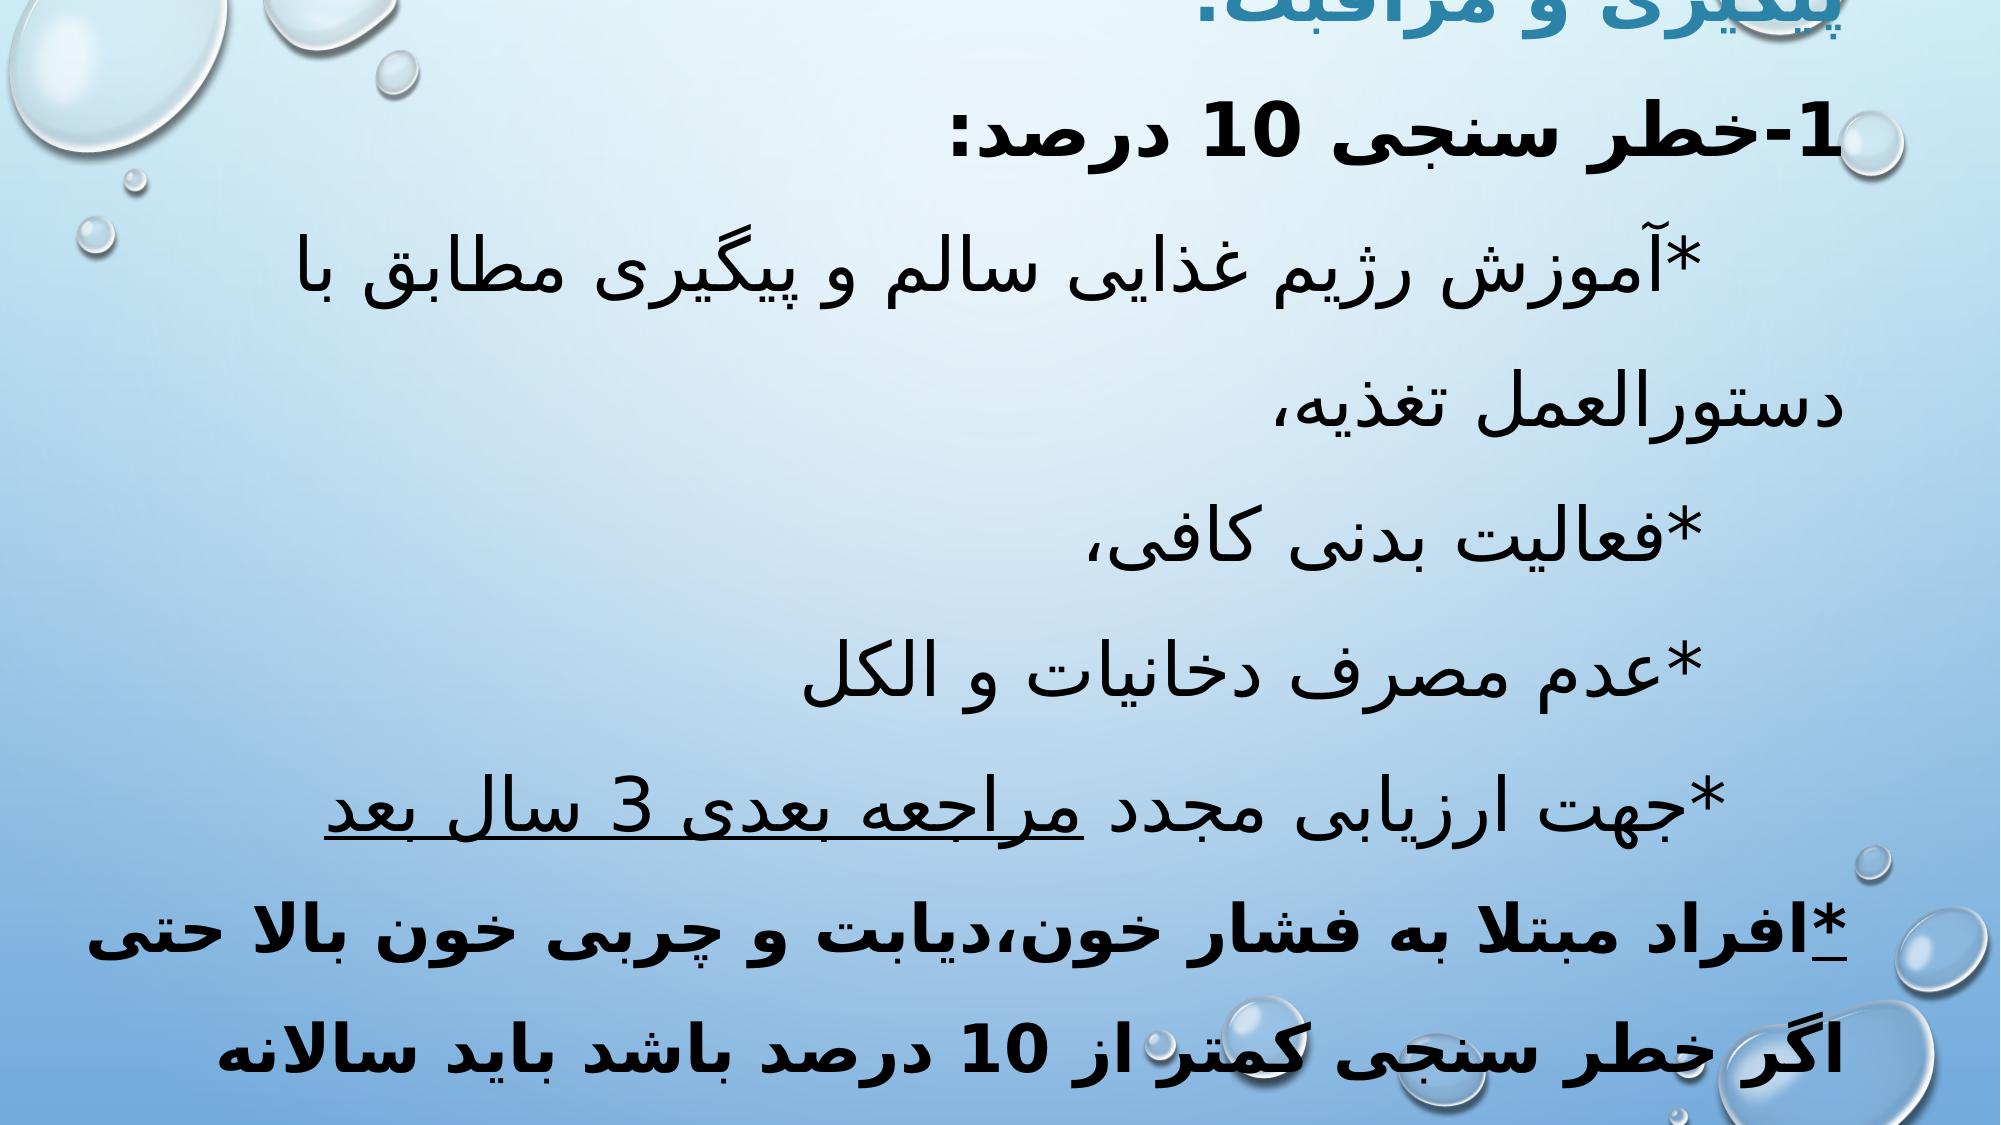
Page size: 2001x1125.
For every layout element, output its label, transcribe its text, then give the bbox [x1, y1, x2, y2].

picture [0, 0, 2000, 1125]
title پیگیری و مراقبت: 1-خطر سنجی 10 درصد: *آموزش رژیم غذایی سالم و پیگیری مطابق با دستورالعمل تغذیه، *فعالیت بدنی کافی، *عدم مصرف دخانیات و الکل *جهت ارزیابی مجدد مراجعه بعدی 3 سال بعد *افراد مبتلا به فشار خون،دیابت و چربی خون بالا حتی اگر خطر سنجی کمتر از 10 درصد باشد باید سالانه مراقبت شوند [65, 61, 1863, 1046]
